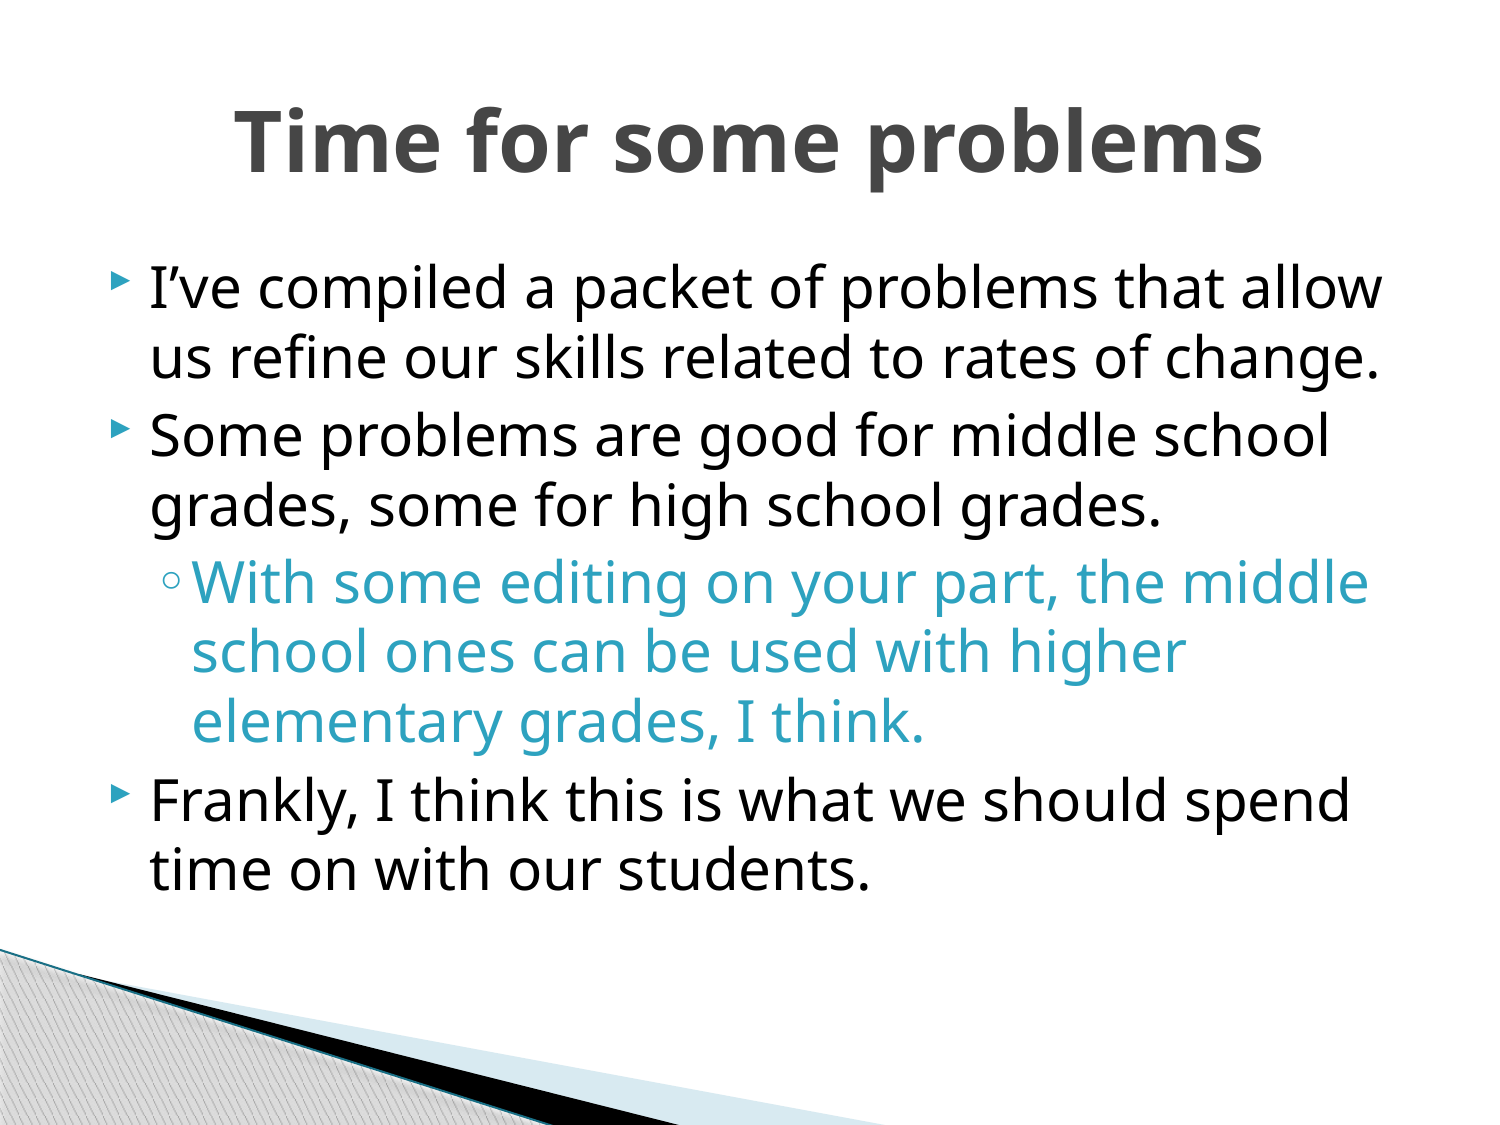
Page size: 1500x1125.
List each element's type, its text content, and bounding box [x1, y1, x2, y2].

title Time for some problems [75, 45, 1425, 233]
list I’ve compiled a packet of problems that allow us refine our skills related to rates of change. Some problems are good for middle school grades, some for high school grades. With some editing on your part, the middle school ones can be used with higher elementary grades, I think. Frankly, I think this is what we should spend time on with our students. [75, 243, 1425, 1038]
